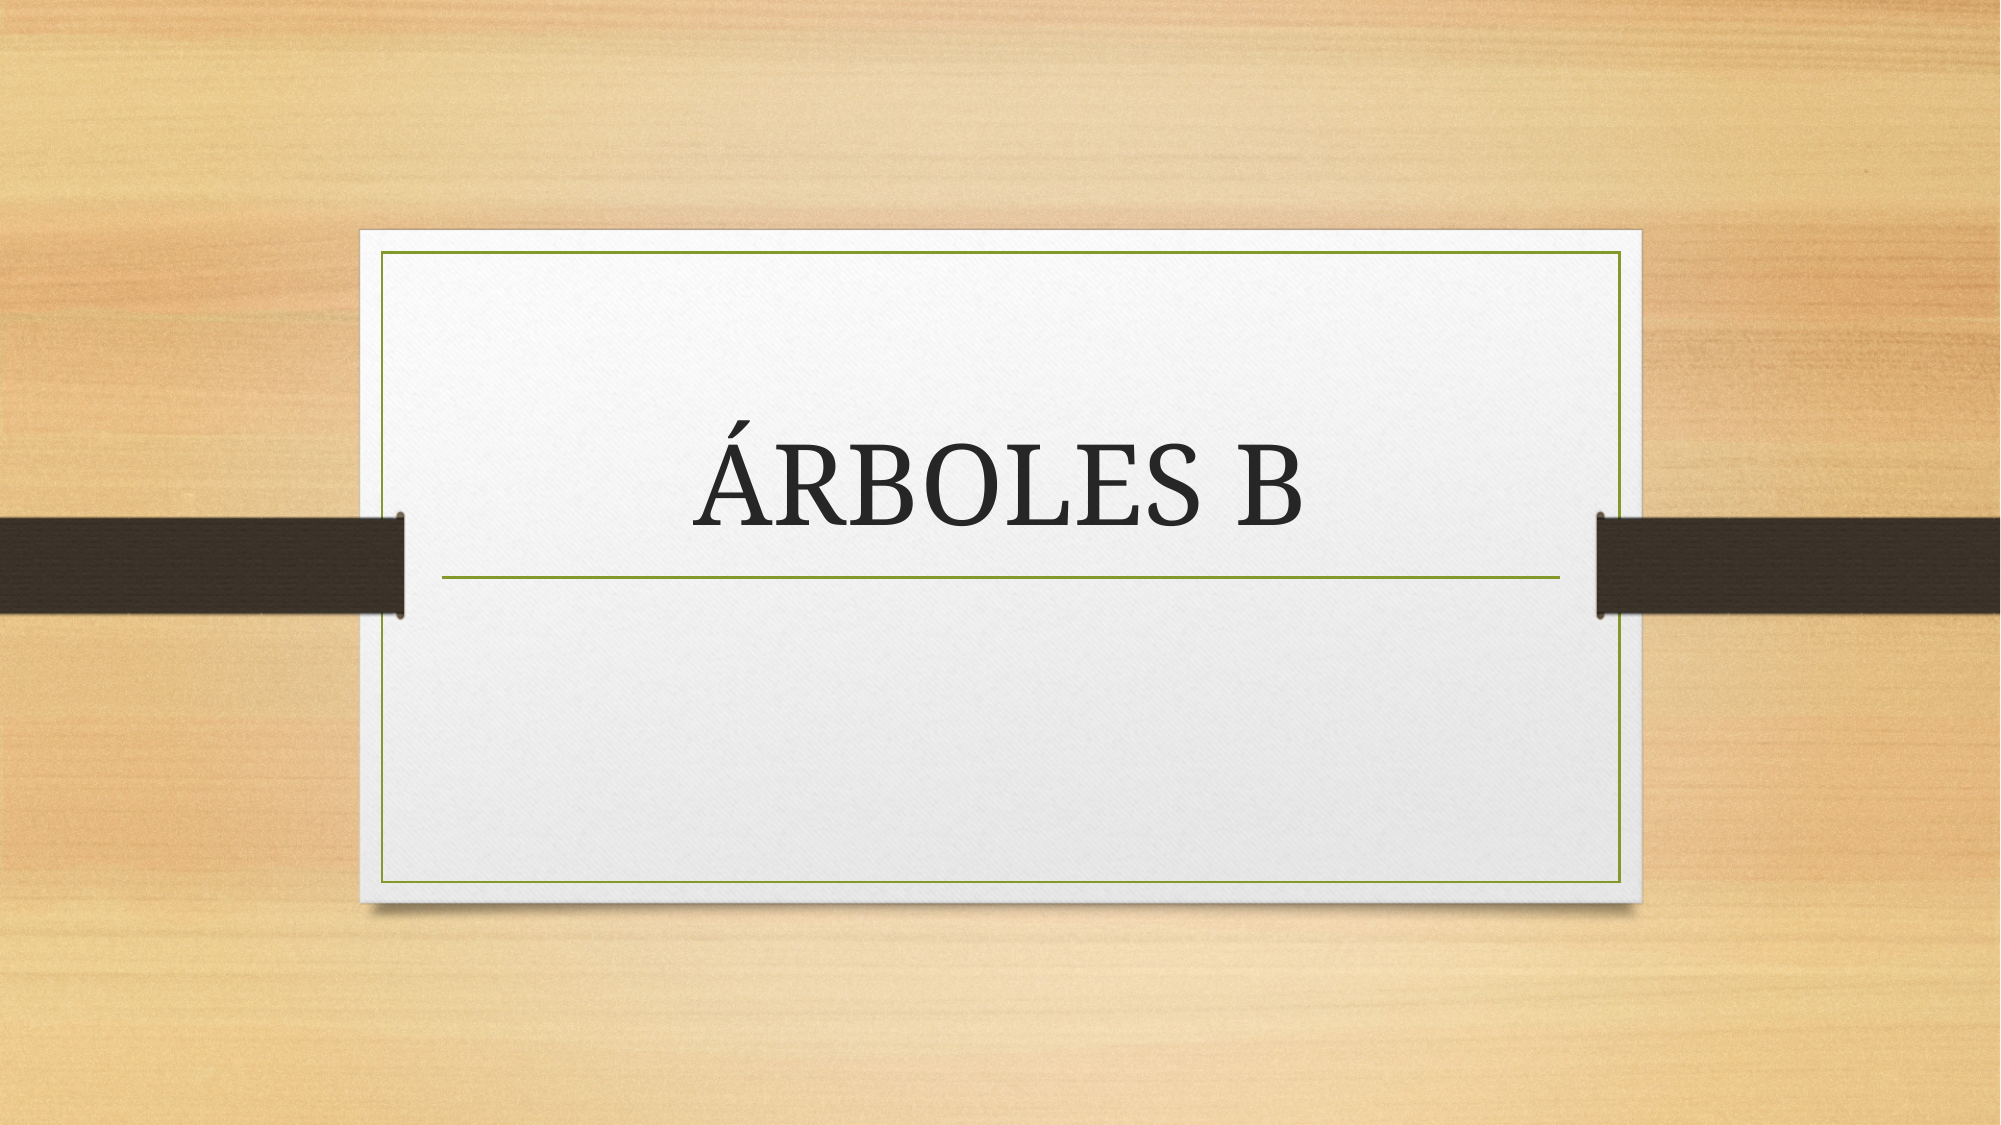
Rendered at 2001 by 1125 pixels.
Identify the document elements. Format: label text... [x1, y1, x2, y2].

title ÁRBOLES B [441, 306, 1560, 556]
picture [0, 0, 2001, 1125]
